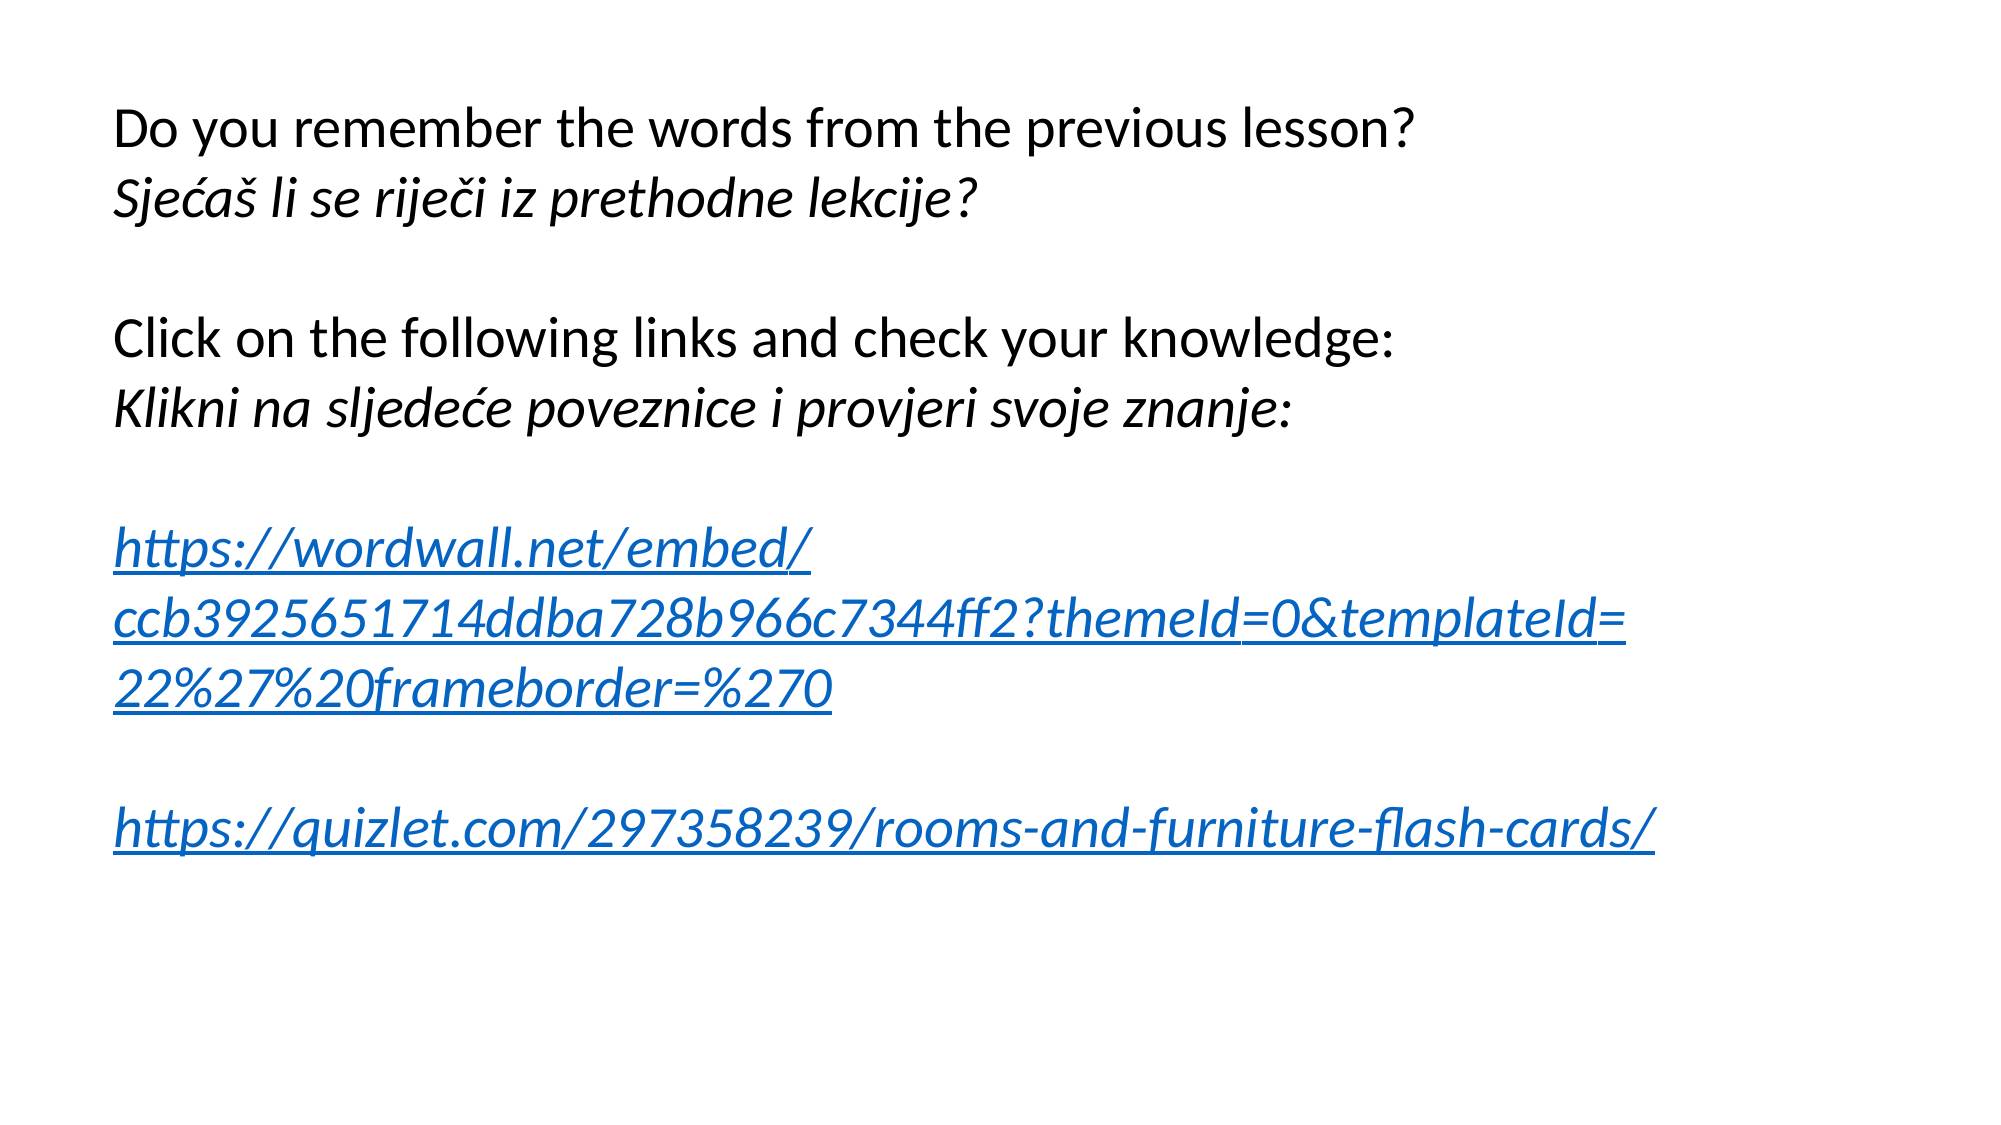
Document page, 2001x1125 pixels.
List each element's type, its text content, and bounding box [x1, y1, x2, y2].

text_box Do you remember the words from the previous lesson? Sjećaš li se riječi iz prethodne lekcije? Click on the following links and check your knowledge: Klikni na sljedeće poveznice i provjeri svoje znanje: https://wordwall.net/embed/ccb3925651714ddba728b966c7344ff2?themeId=0&templateId=22%27%20frameborder=%270 https://quizlet.com/297358239/rooms-and-furniture-flash-cards/ [98, 81, 1831, 1077]
